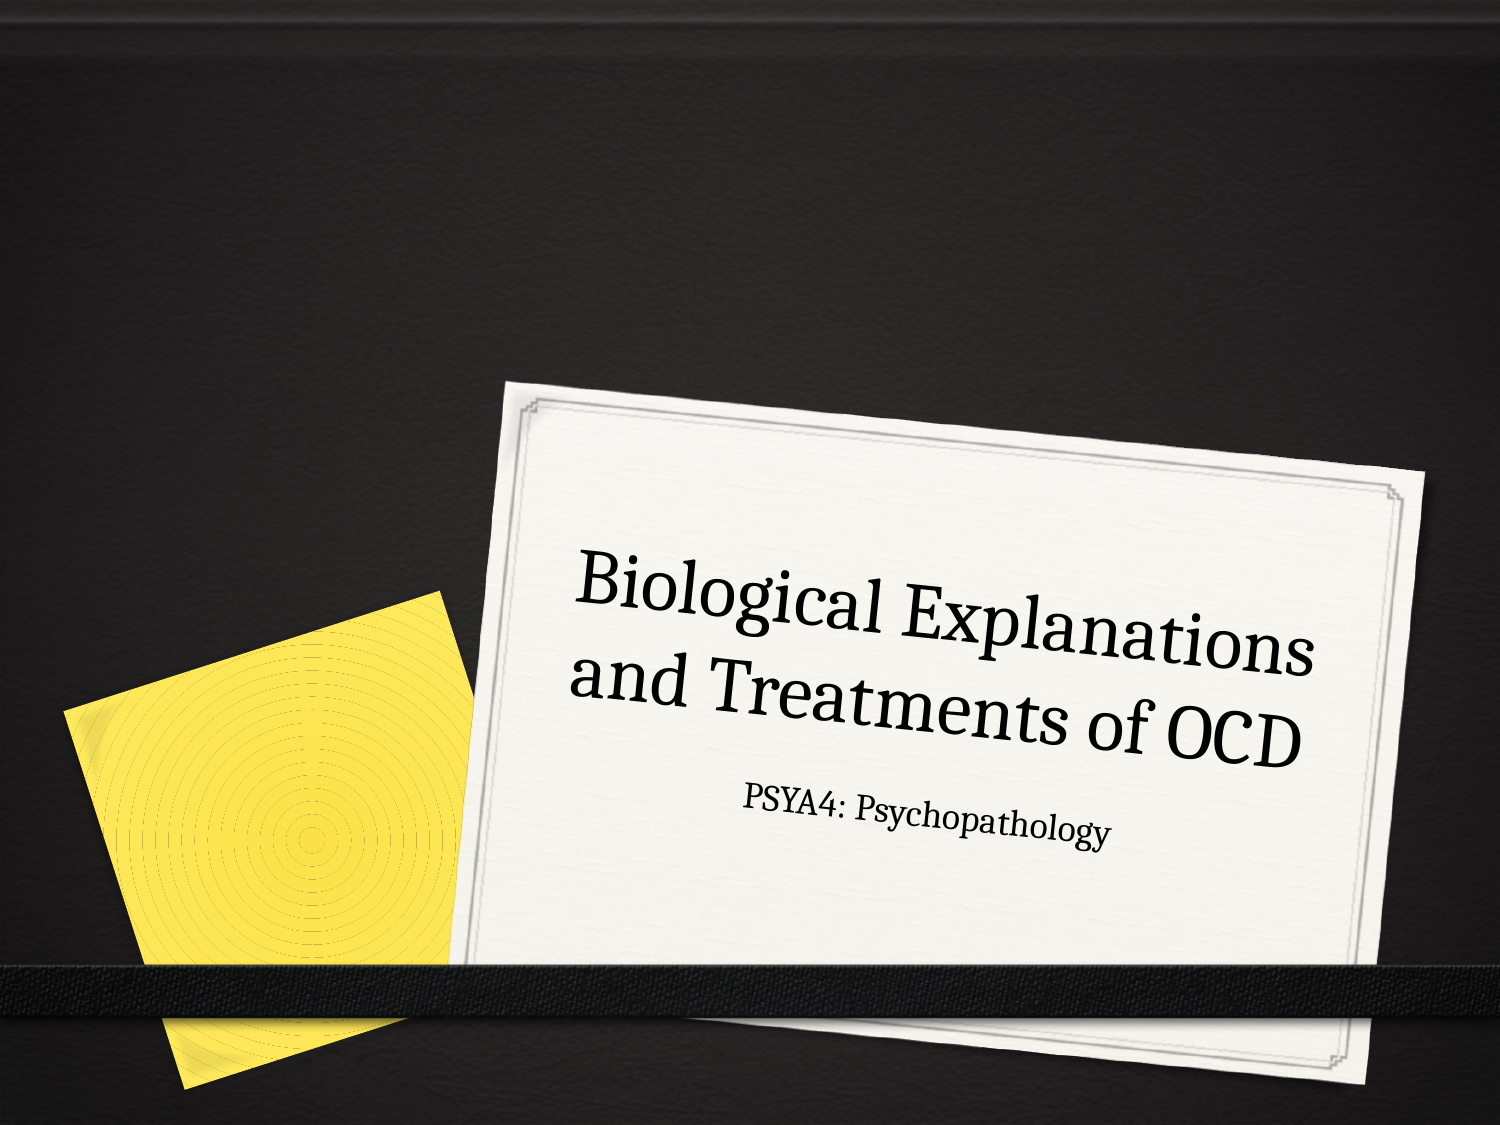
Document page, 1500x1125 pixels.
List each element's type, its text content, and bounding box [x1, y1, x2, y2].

subtitle PSYA4: Psychopathology [518, 740, 1326, 994]
picture [69, 693, 157, 788]
picture [0, 379, 1500, 1102]
title Biological Explanations and Treatments of OCD [536, 453, 1355, 798]
